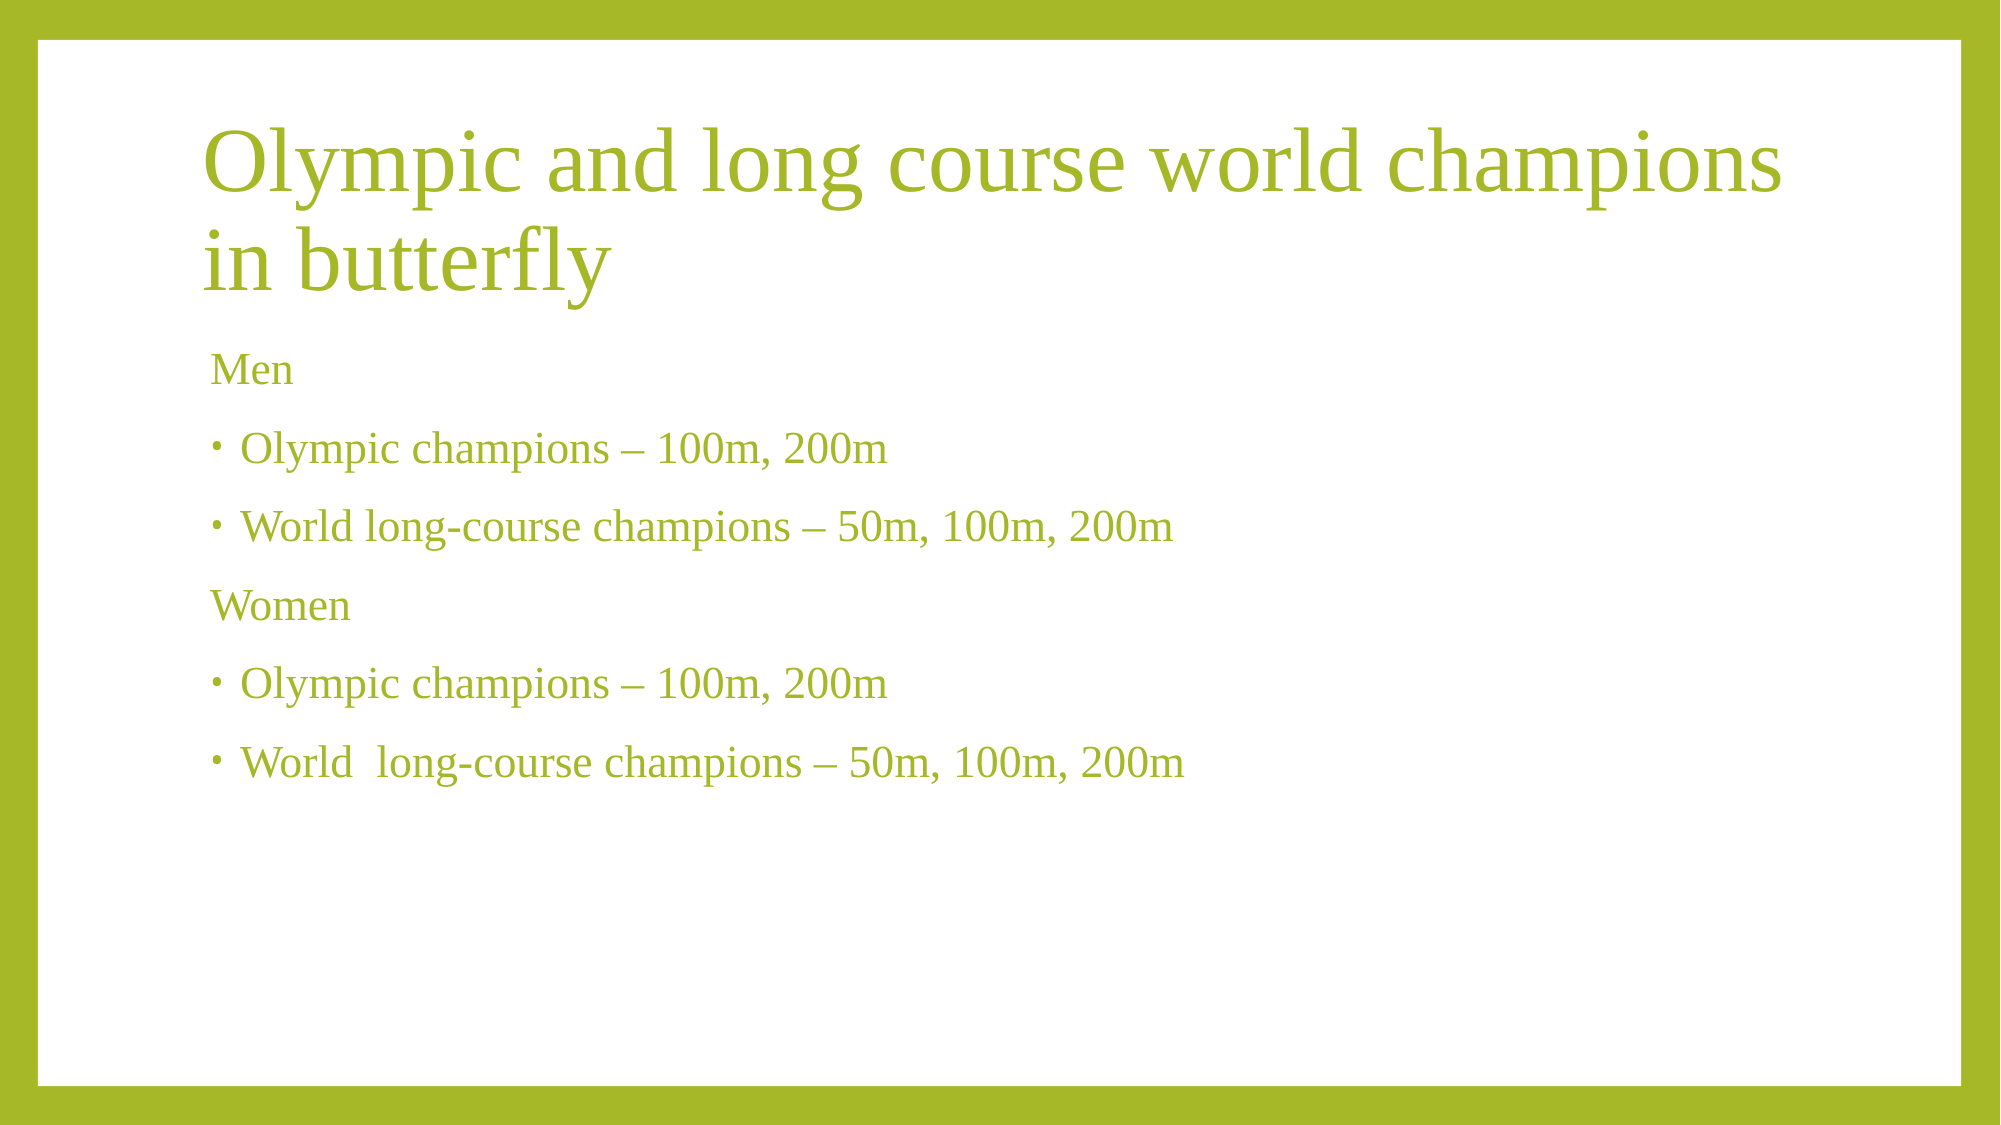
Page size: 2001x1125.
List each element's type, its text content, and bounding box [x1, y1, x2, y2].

title Olympic and long course world champions in butterfly [187, 99, 1808, 323]
list Men Olympic champions – 100m, 200m World long-course champions – 50m, 100m, 200m Women Olympic champions – 100m, 200m World long-course champions – 50m, 100m, 200m [187, 337, 1808, 1000]
